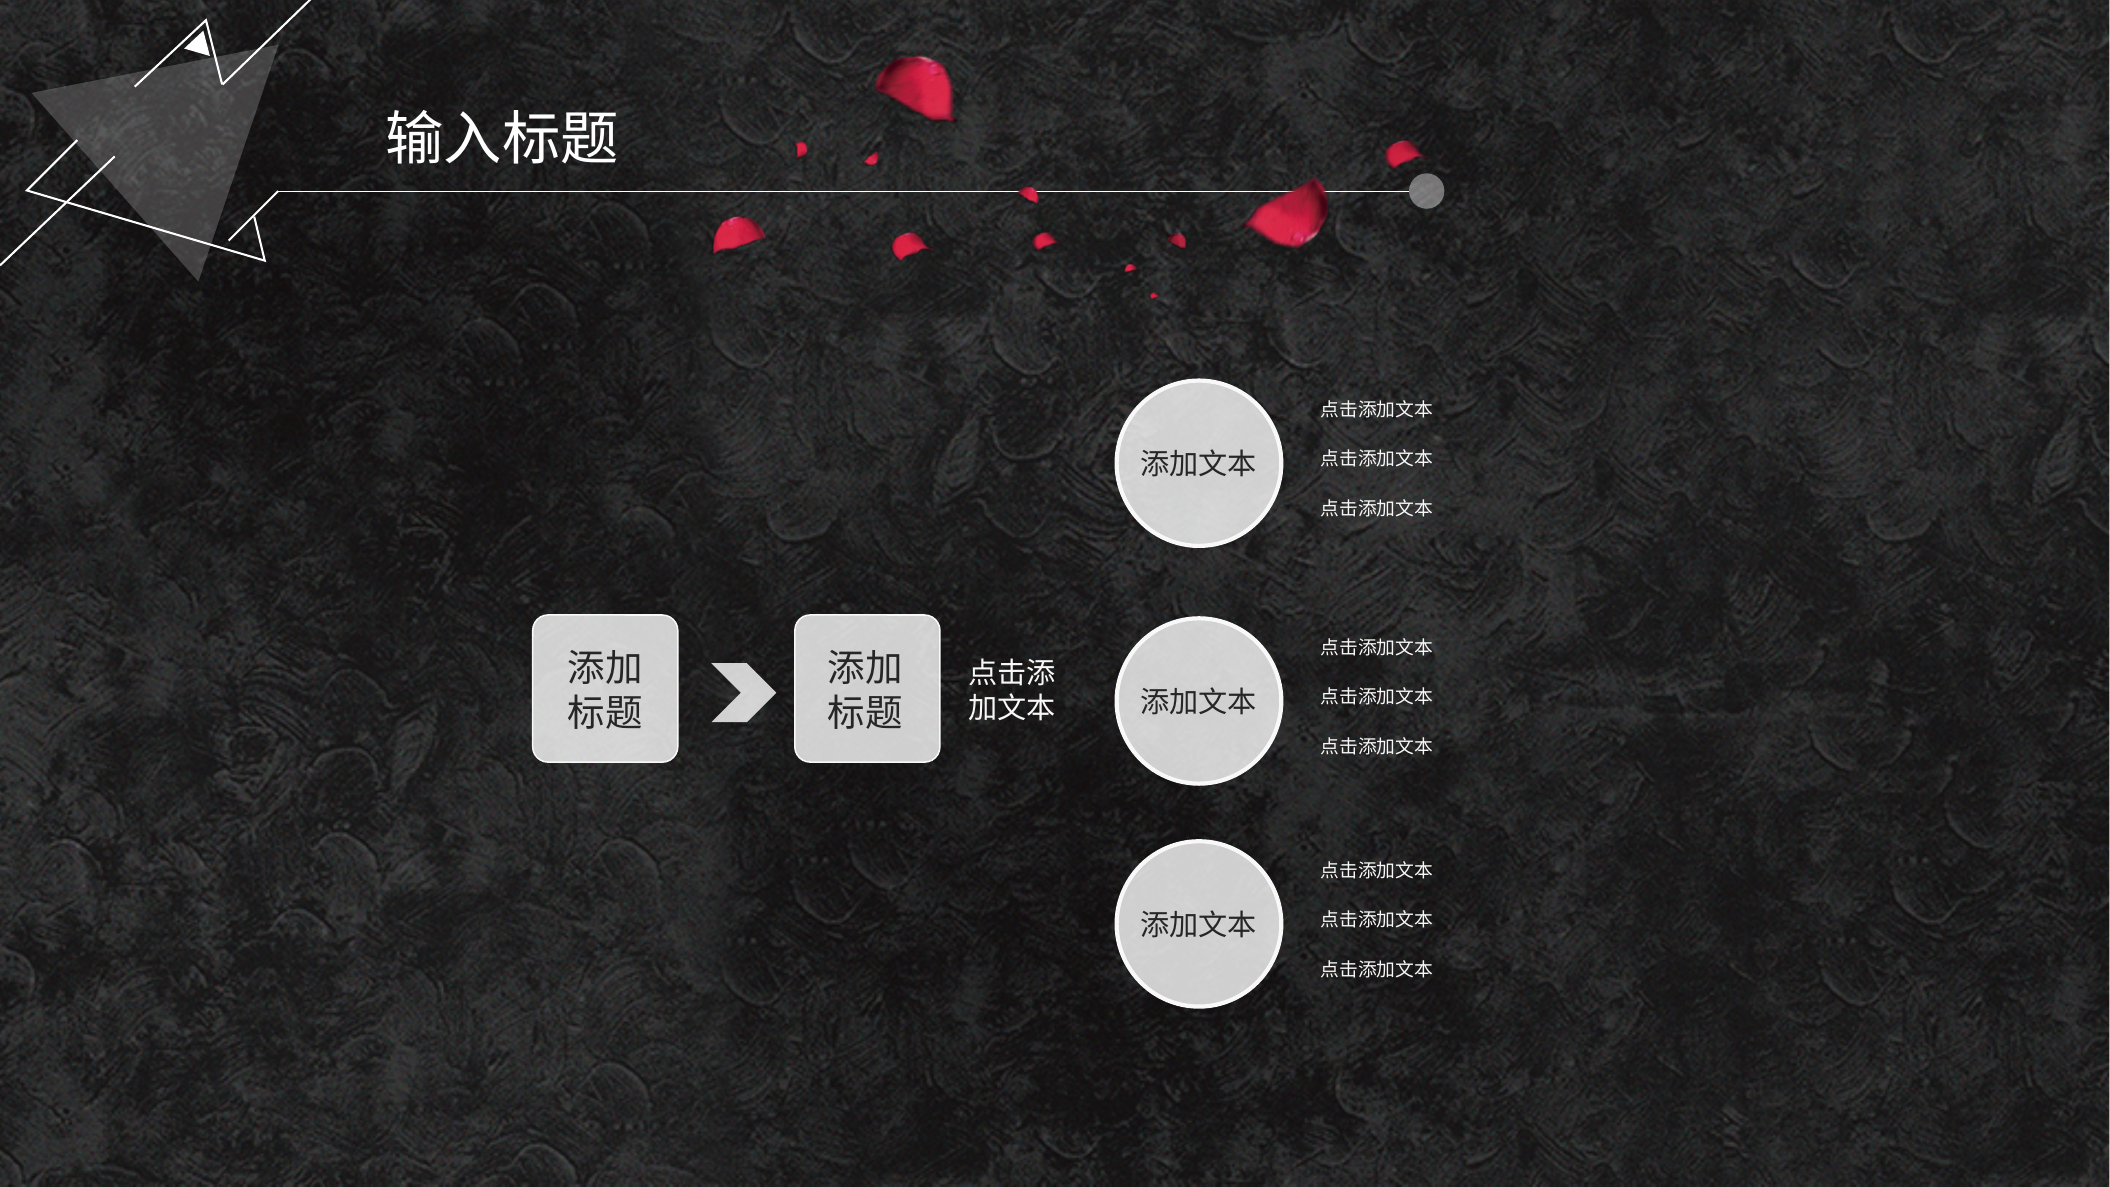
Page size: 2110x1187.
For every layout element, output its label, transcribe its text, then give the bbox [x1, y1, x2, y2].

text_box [1111, 618, 1563, 784]
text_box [0, 0, 1500, 357]
picture [0, 0, 2110, 1187]
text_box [532, 614, 693, 763]
text_box 点击添 加文本 [953, 646, 1111, 732]
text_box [1111, 841, 1563, 1007]
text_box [1111, 380, 1563, 546]
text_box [794, 614, 953, 763]
text_box [711, 663, 777, 723]
